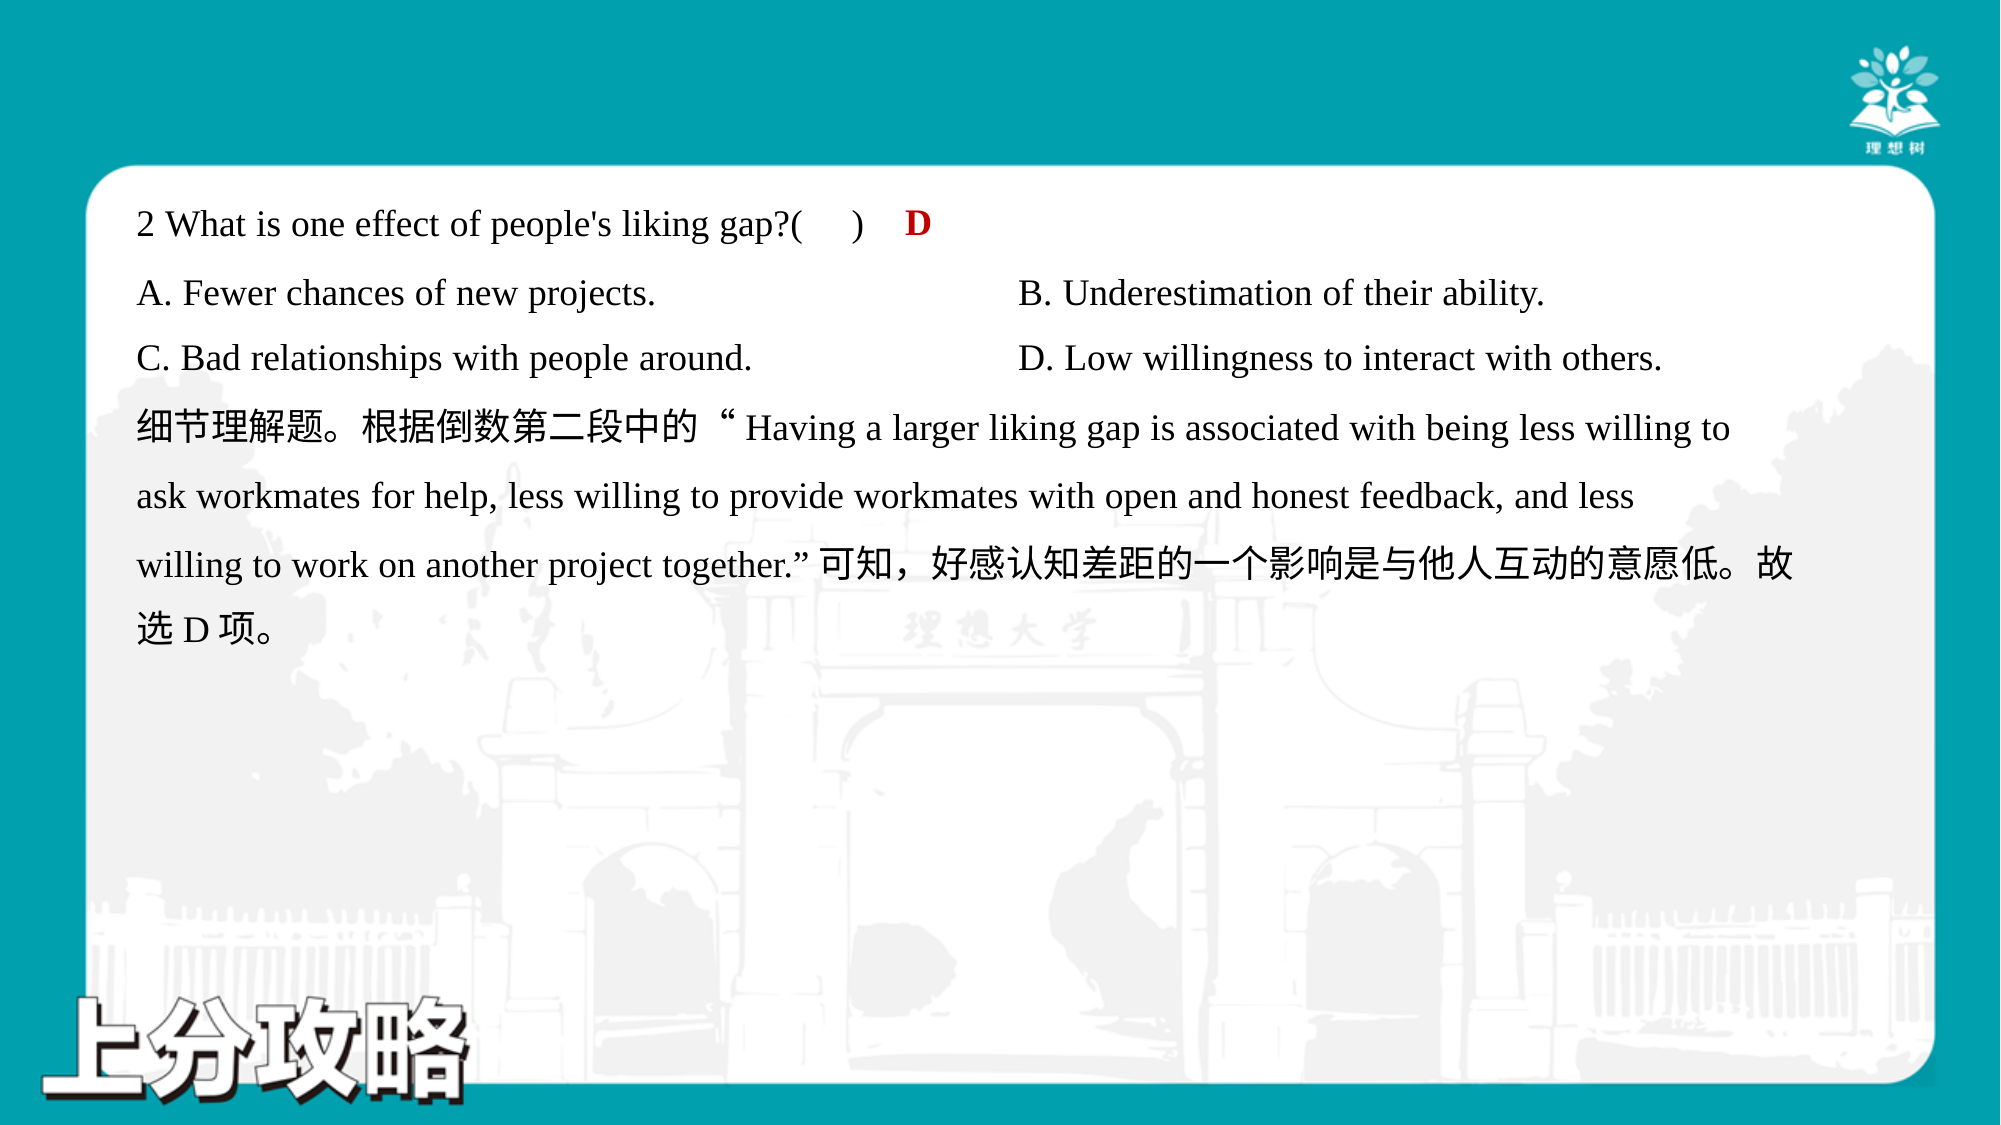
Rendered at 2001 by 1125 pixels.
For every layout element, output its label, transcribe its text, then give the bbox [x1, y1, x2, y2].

text_box 细节理解题。根据倒数第二段中的“Having a larger liking gap is associated with being less willing to ask workmates for help, less willing to provide workmates with open and honest feedback, and less willing to work on another project together.”可知，好感认知差距的一个影响是与他人互动的意愿低。故 选D项。 [136, 379, 1865, 644]
text_box D [891, 176, 946, 236]
picture [0, 0, 2000, 1125]
text_box 2 What is one effect of people's liking gap?( ) [136, 176, 1865, 237]
text_box A. Fewer chances of new projects. B. Underestimation of their ability. C. Bad relationships with people around. D. Low willingness to interact with others. [136, 244, 1865, 371]
